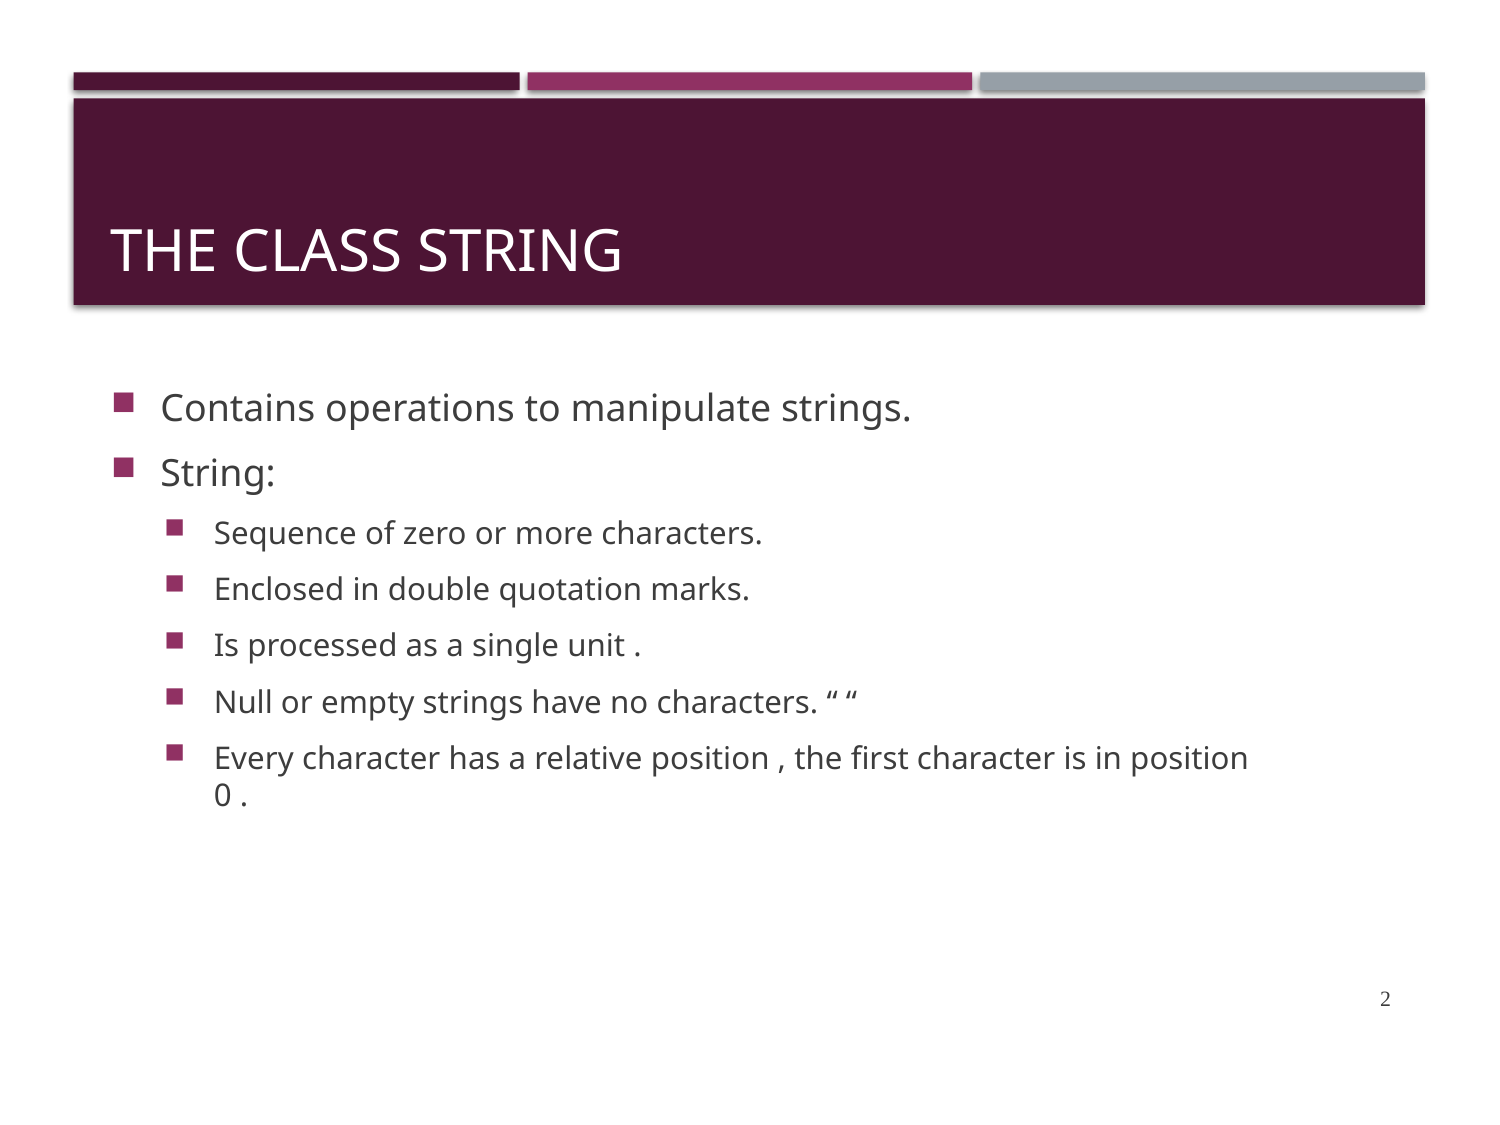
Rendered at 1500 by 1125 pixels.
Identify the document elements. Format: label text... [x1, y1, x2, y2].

slide_number 2 [1279, 977, 1406, 1037]
title The class String [95, 112, 1406, 291]
list Contains operations to manipulate strings. String: Sequence of zero or more characters. Enclosed in double quotation marks. Is processed as a single unit . Null or empty strings have no characters. “ “ Every character has a relative position , the first character is in position 0 . [95, 335, 1275, 862]
